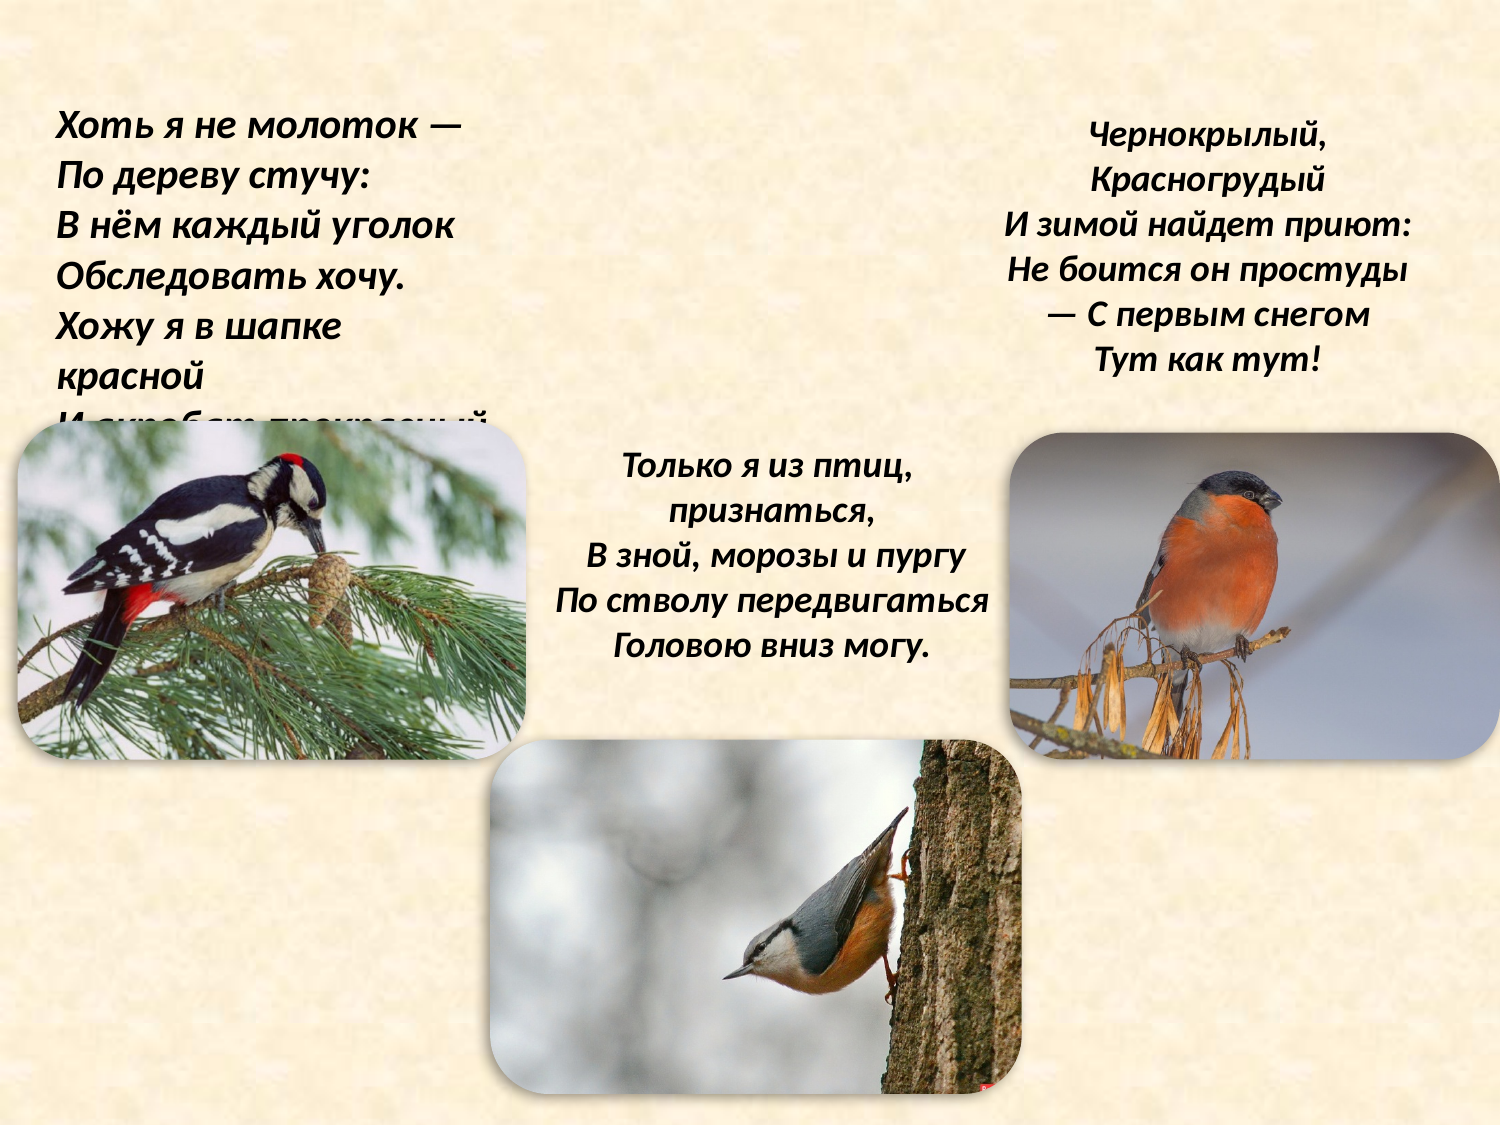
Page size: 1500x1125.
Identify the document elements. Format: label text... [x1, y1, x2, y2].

text_box Хоть я не молоток — По дереву стучу: В нём каждый уголок Обследовать хочу. Хожу я в шапке красной И акробат прекрасный. [41, 89, 514, 419]
text_box Только я из птиц, признаться, В зной, морозы и пургу По стволу передвигаться Головою вниз могу. [539, 432, 1005, 718]
text_box Чернокрылый, Красногрудый И зимой найдет приют: Не боится он простуды — С первым снегом Тут как тут! [988, 101, 1428, 387]
picture [0, 0, 1500, 1125]
